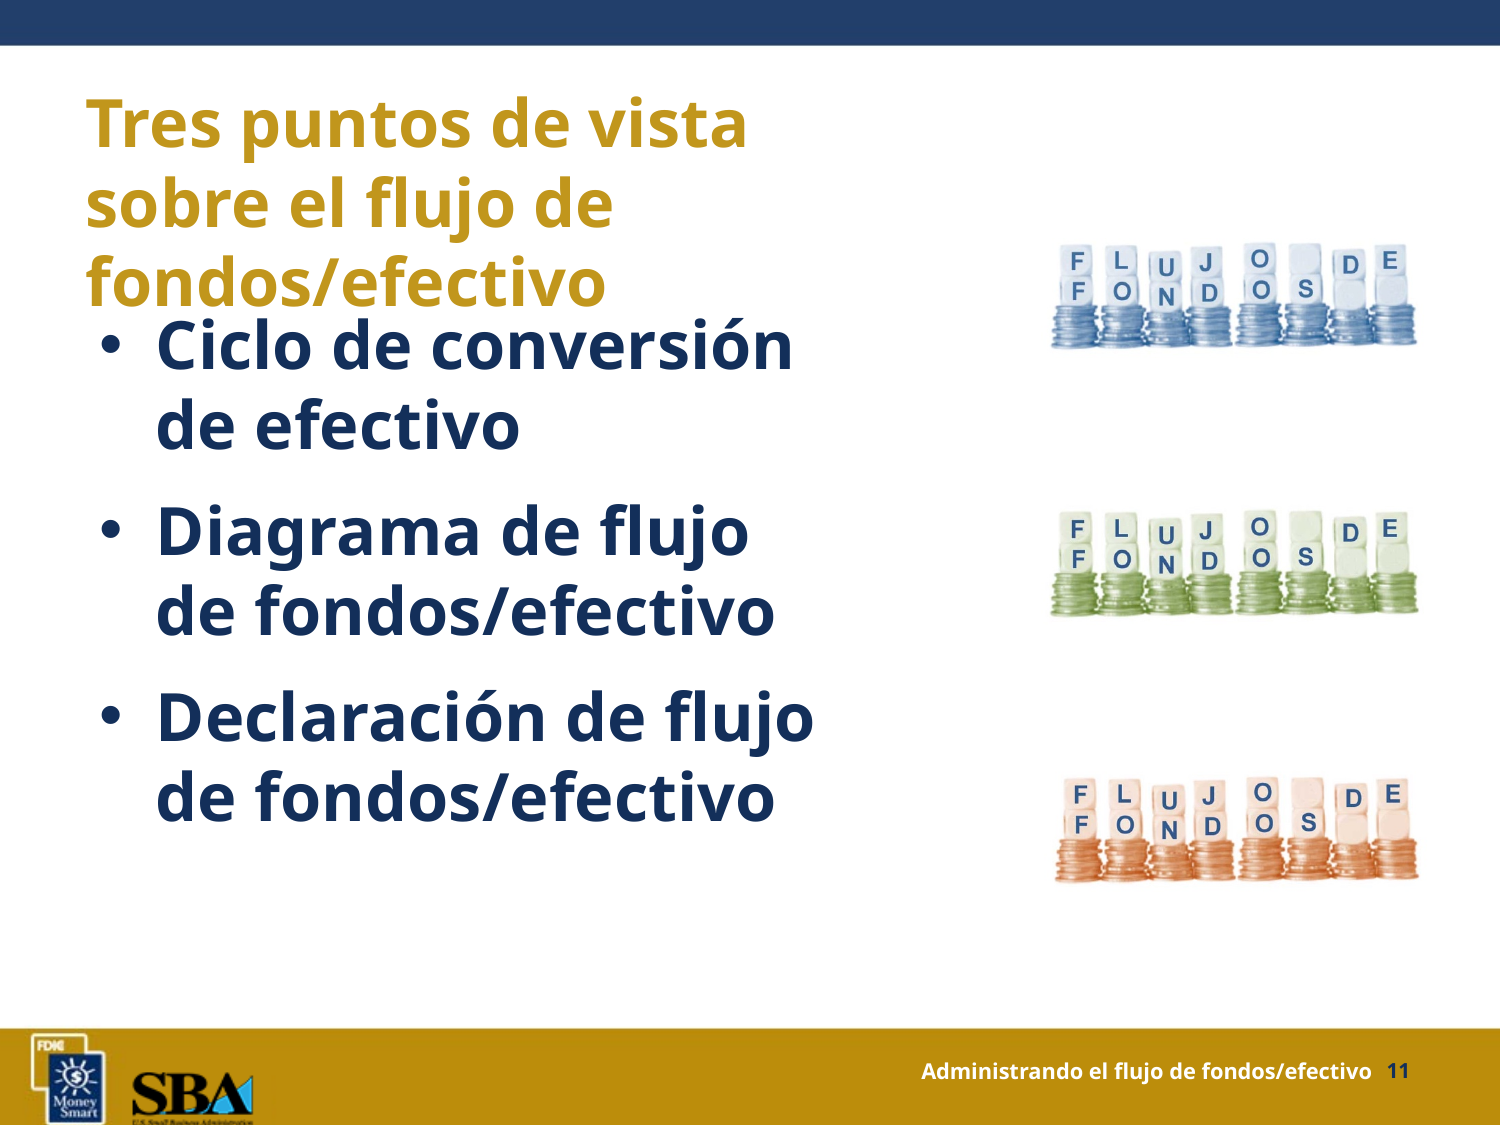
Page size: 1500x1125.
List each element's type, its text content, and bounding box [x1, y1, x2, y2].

picture [0, 0, 1500, 1125]
list Ciclo de conversión de efectivo Diagrama de flujo de fondos/efectivo Declaración de flujo de fondos/efectivo [84, 429, 862, 920]
title Tres puntos de vista sobre el flujo de fondos/efectivo [70, 72, 968, 174]
